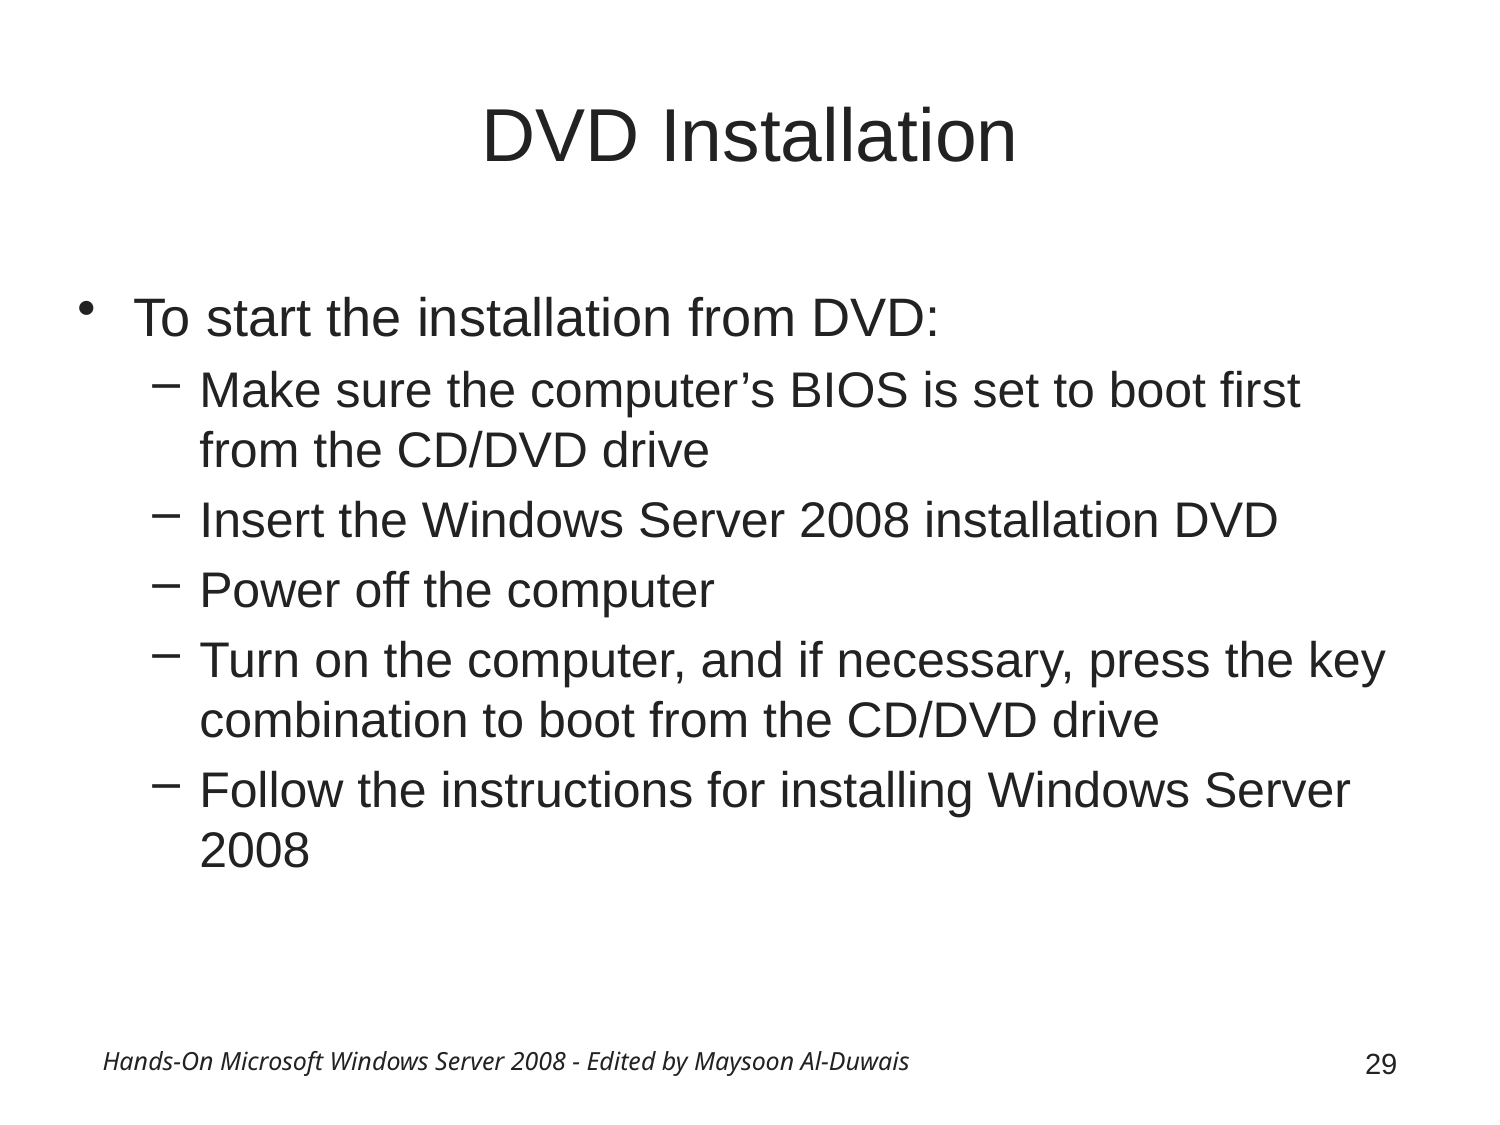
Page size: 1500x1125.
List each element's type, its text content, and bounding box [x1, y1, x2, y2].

slide_number 29 [1074, 1037, 1413, 1101]
list To start the installation from DVD: Make sure the computer’s BIOS is set to boot first from the CD/DVD drive Insert the Windows Server 2008 installation DVD Power off the computer Turn on the computer, and if necessary, press the key combination to boot from the CD/DVD drive Follow the instructions for installing Windows Server 2008 [62, 274, 1426, 1026]
title DVD Installation [87, 37, 1413, 226]
footer Hands-On Microsoft Windows Server 2008 - Edited by Maysoon Al-Duwais [87, 1037, 1074, 1101]
